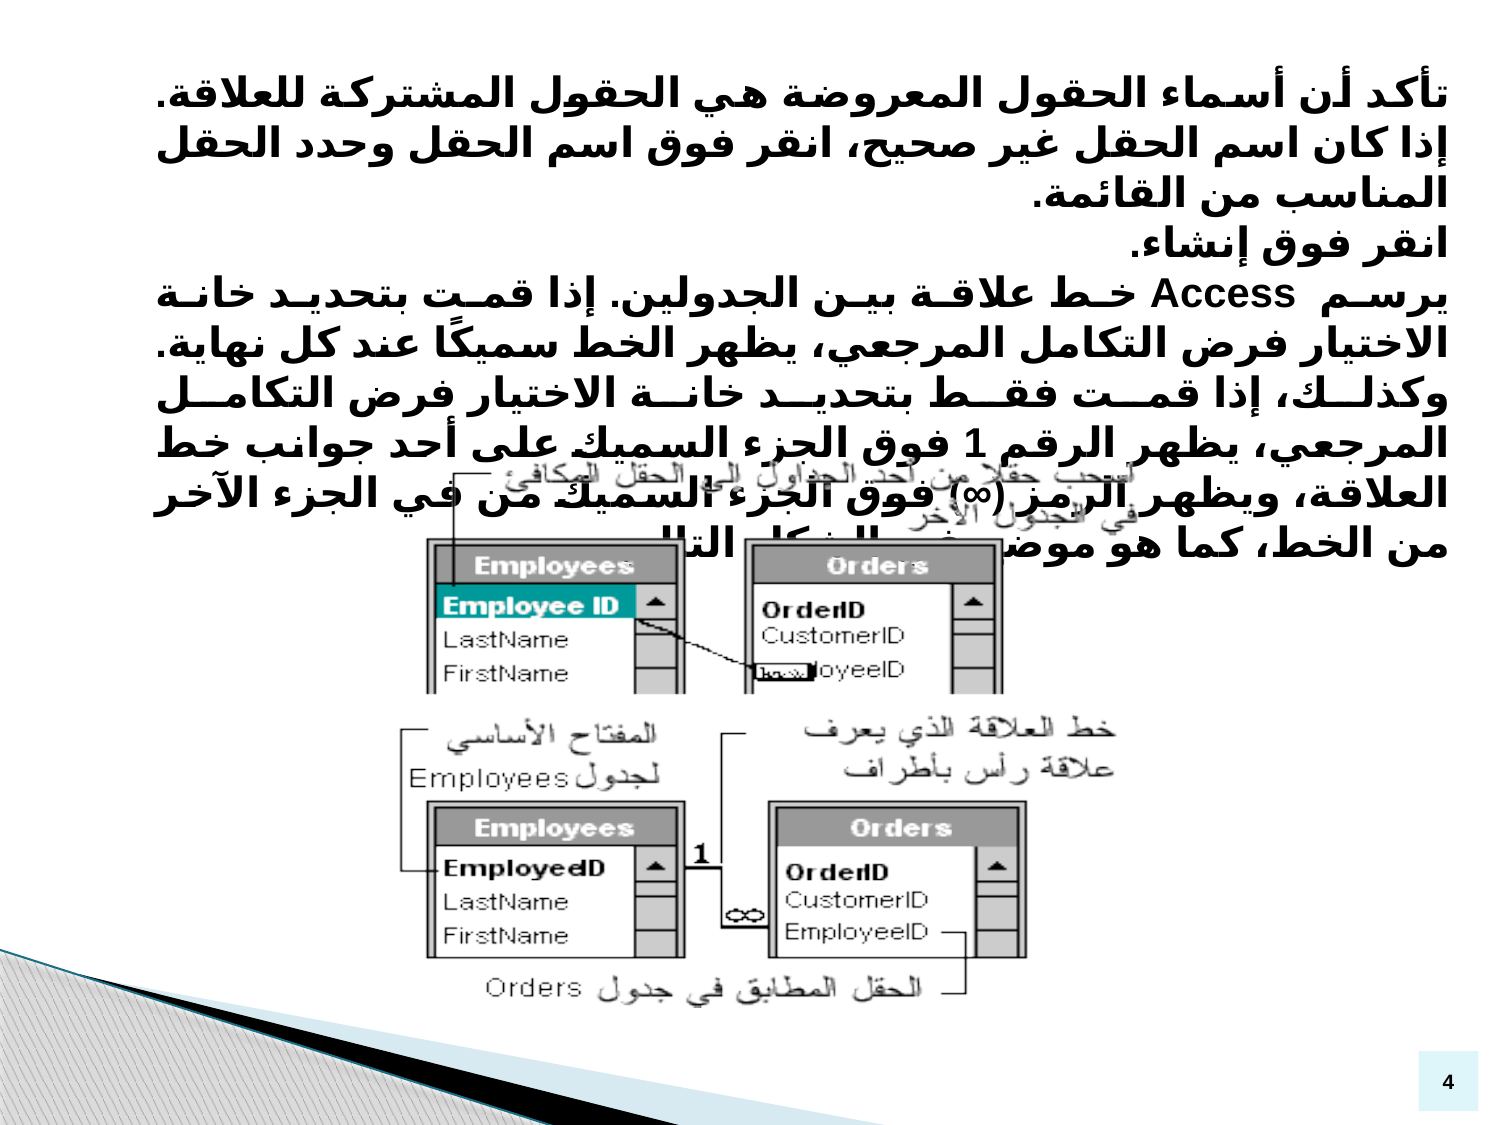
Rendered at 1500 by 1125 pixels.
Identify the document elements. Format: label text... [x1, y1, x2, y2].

slide_number 4 [1418, 1051, 1479, 1112]
picture [398, 456, 1149, 1009]
text_box تأكد أن أسماء الحقول المعروضة هي الحقول المشتركة للعلاقة. إذا كان اسم الحقل غير صحيح، انقر فوق اسم الحقل وحدد الحقل المناسب من القائمة. انقر فوق إنشاء. يرسم Access خط علاقة بين الجدولين. إذا قمت بتحديد خانة الاختيار فرض التكامل المرجعي، يظهر الخط سميكًا عند كل نهاية. وكذلك، إذا قمت فقط بتحديد خانة الاختيار فرض التكامل المرجعي، يظهر الرقم 1 فوق الجزء السميك على أحد جوانب خط العلاقة، ويظهر الرمز (∞) فوق الجزء السميك من في الجزء الآخر من الخط، كما هو موضح في الشكل التالي. [140, 58, 1465, 574]
